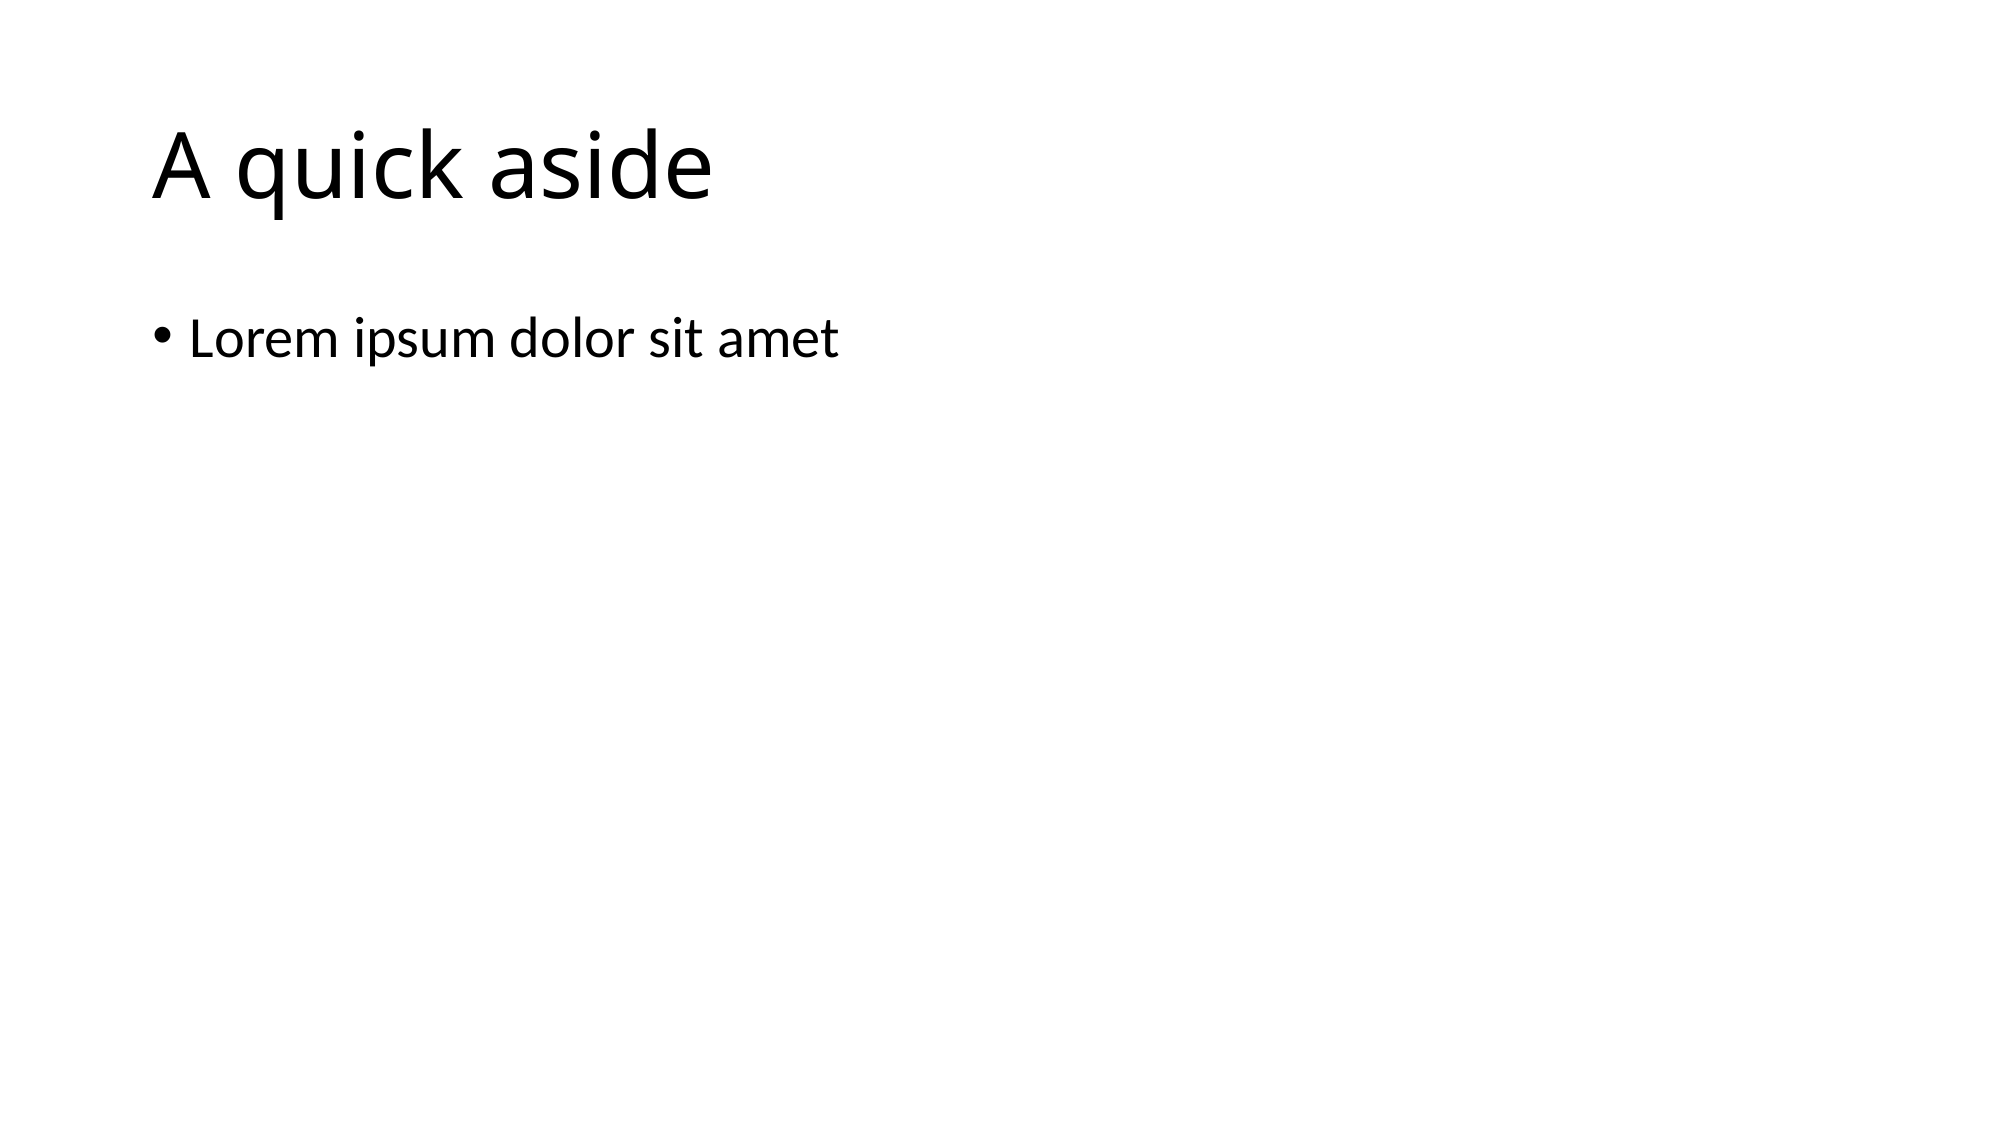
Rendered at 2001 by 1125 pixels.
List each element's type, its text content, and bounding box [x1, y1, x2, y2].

title A quick aside [137, 59, 1863, 278]
list Lorem ipsum dolor sit amet [137, 299, 1863, 1014]
